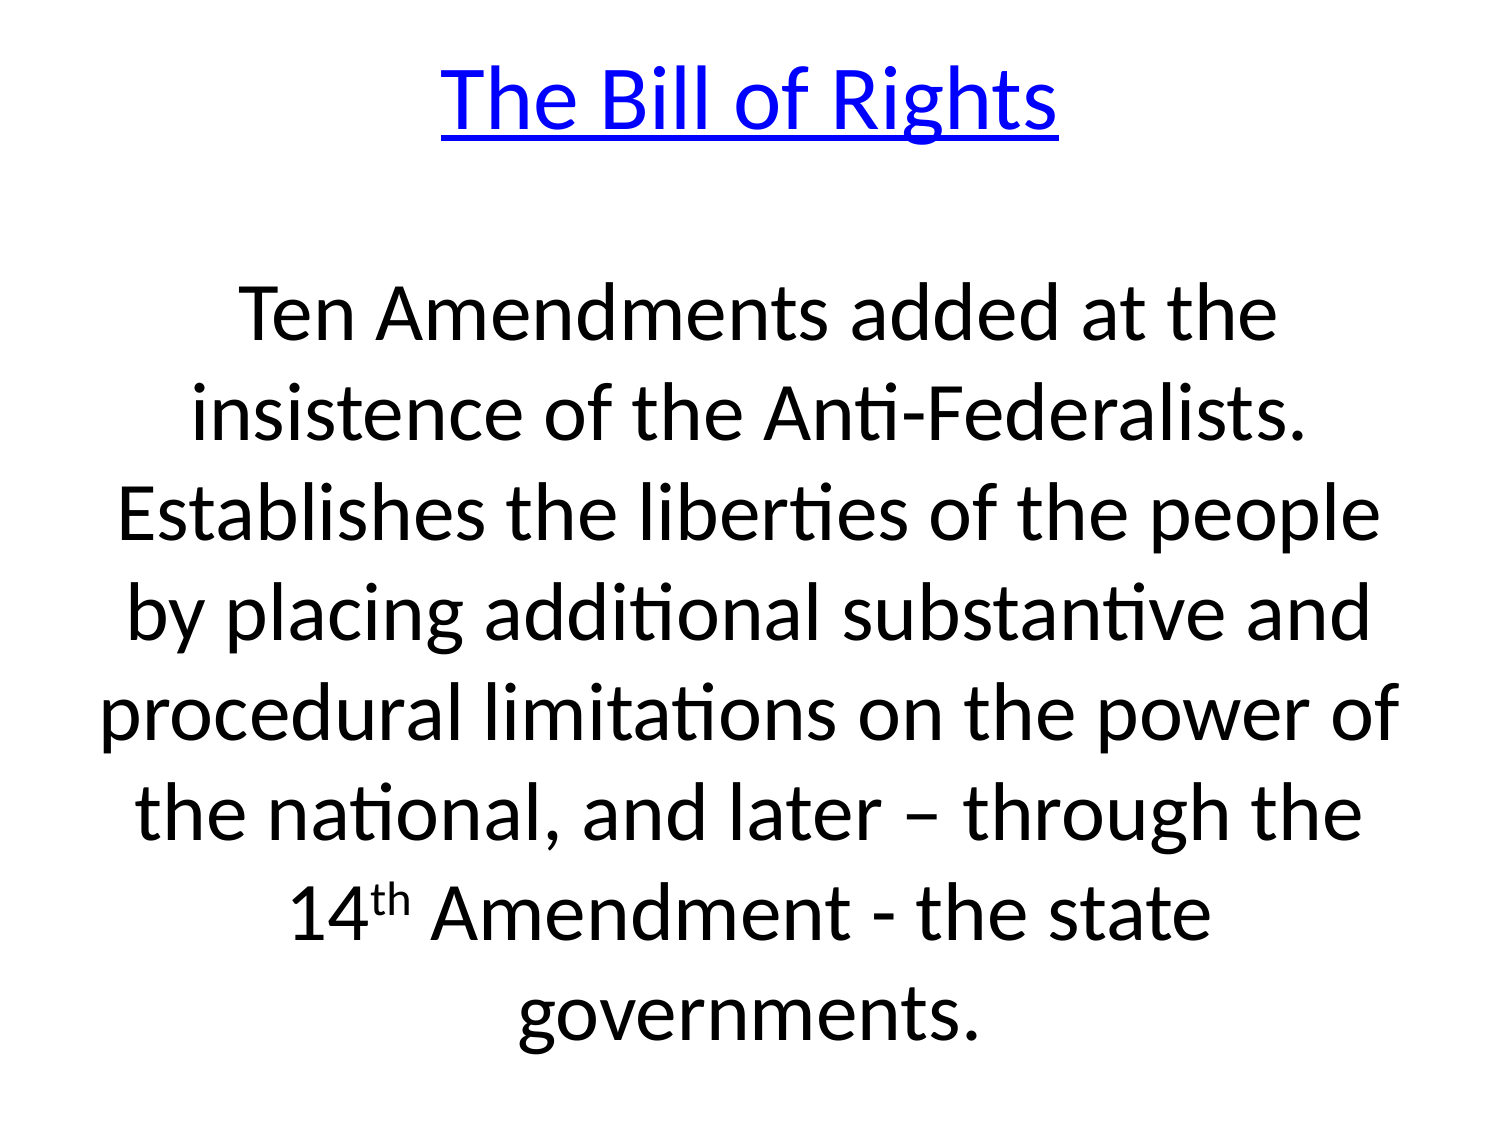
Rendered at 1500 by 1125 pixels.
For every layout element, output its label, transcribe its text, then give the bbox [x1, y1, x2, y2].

title The Bill of Rights Ten Amendments added at the insistence of the Anti-Federalists. Establishes the liberties of the people by placing additional substantive and procedural limitations on the power of the national, and later – through the 14th Amendment - the state governments. [75, 45, 1425, 1050]
